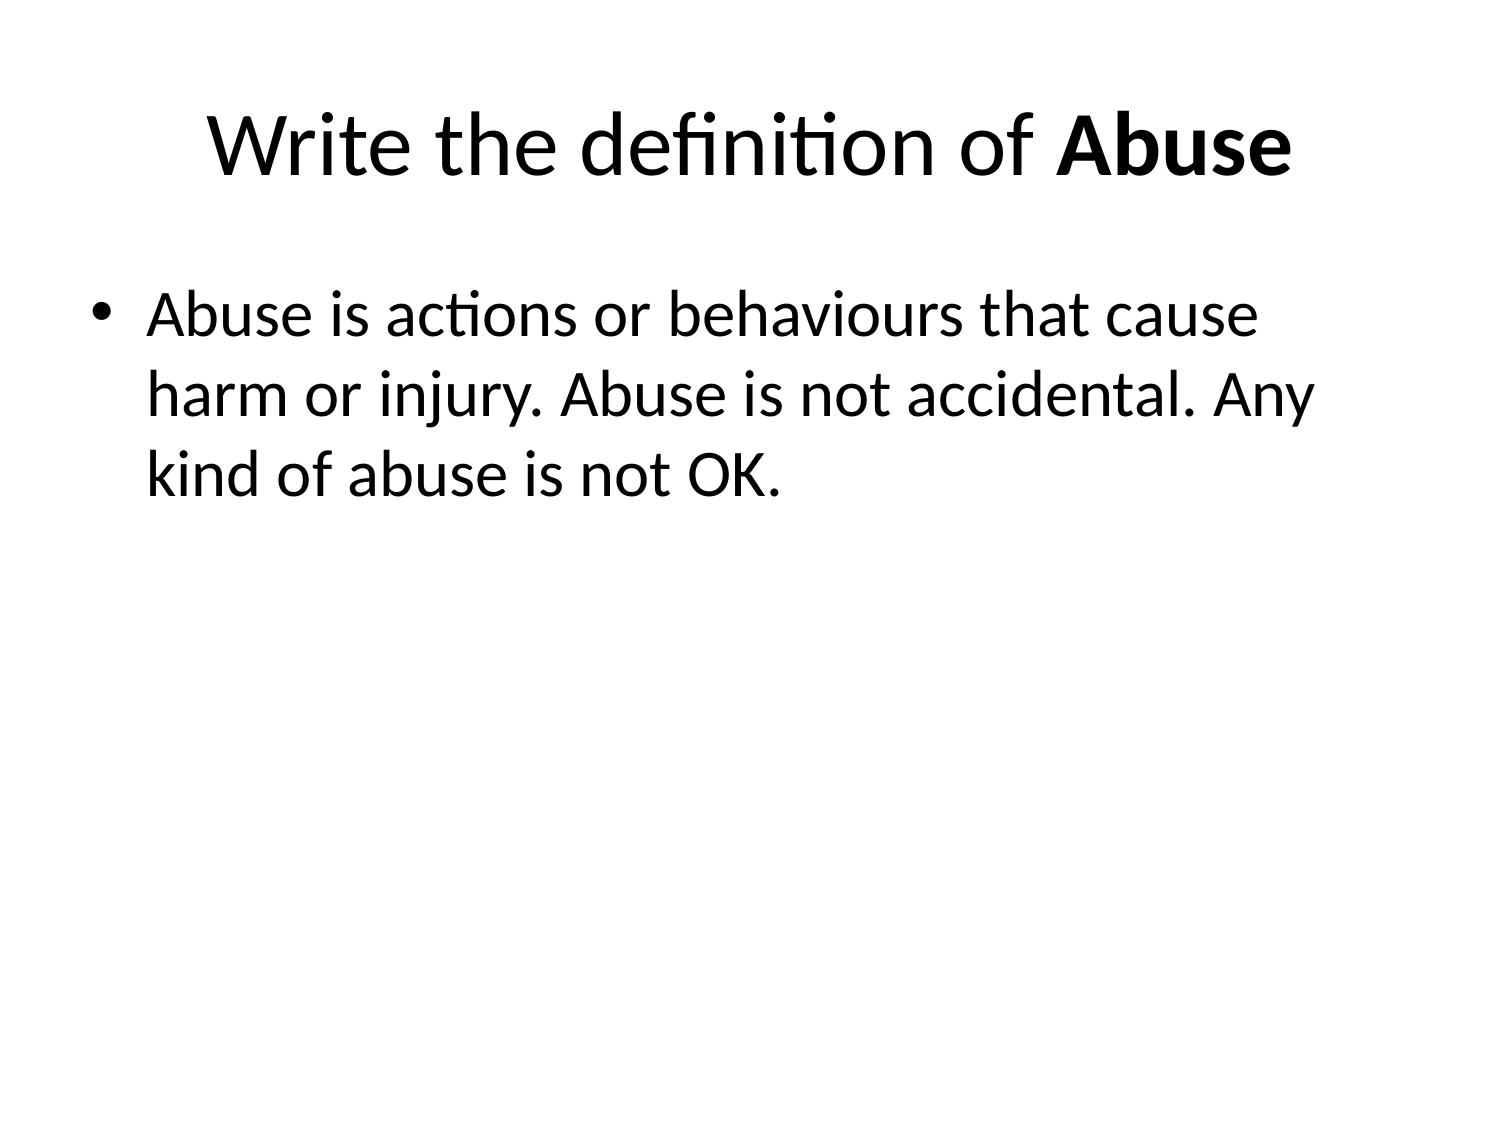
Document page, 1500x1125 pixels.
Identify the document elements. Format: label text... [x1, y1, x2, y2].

list Abuse is actions or behaviours that cause harm or injury. Abuse is not accidental. Any kind of abuse is not OK. [75, 262, 1425, 1005]
title Write the definition of Abuse [75, 45, 1425, 233]
